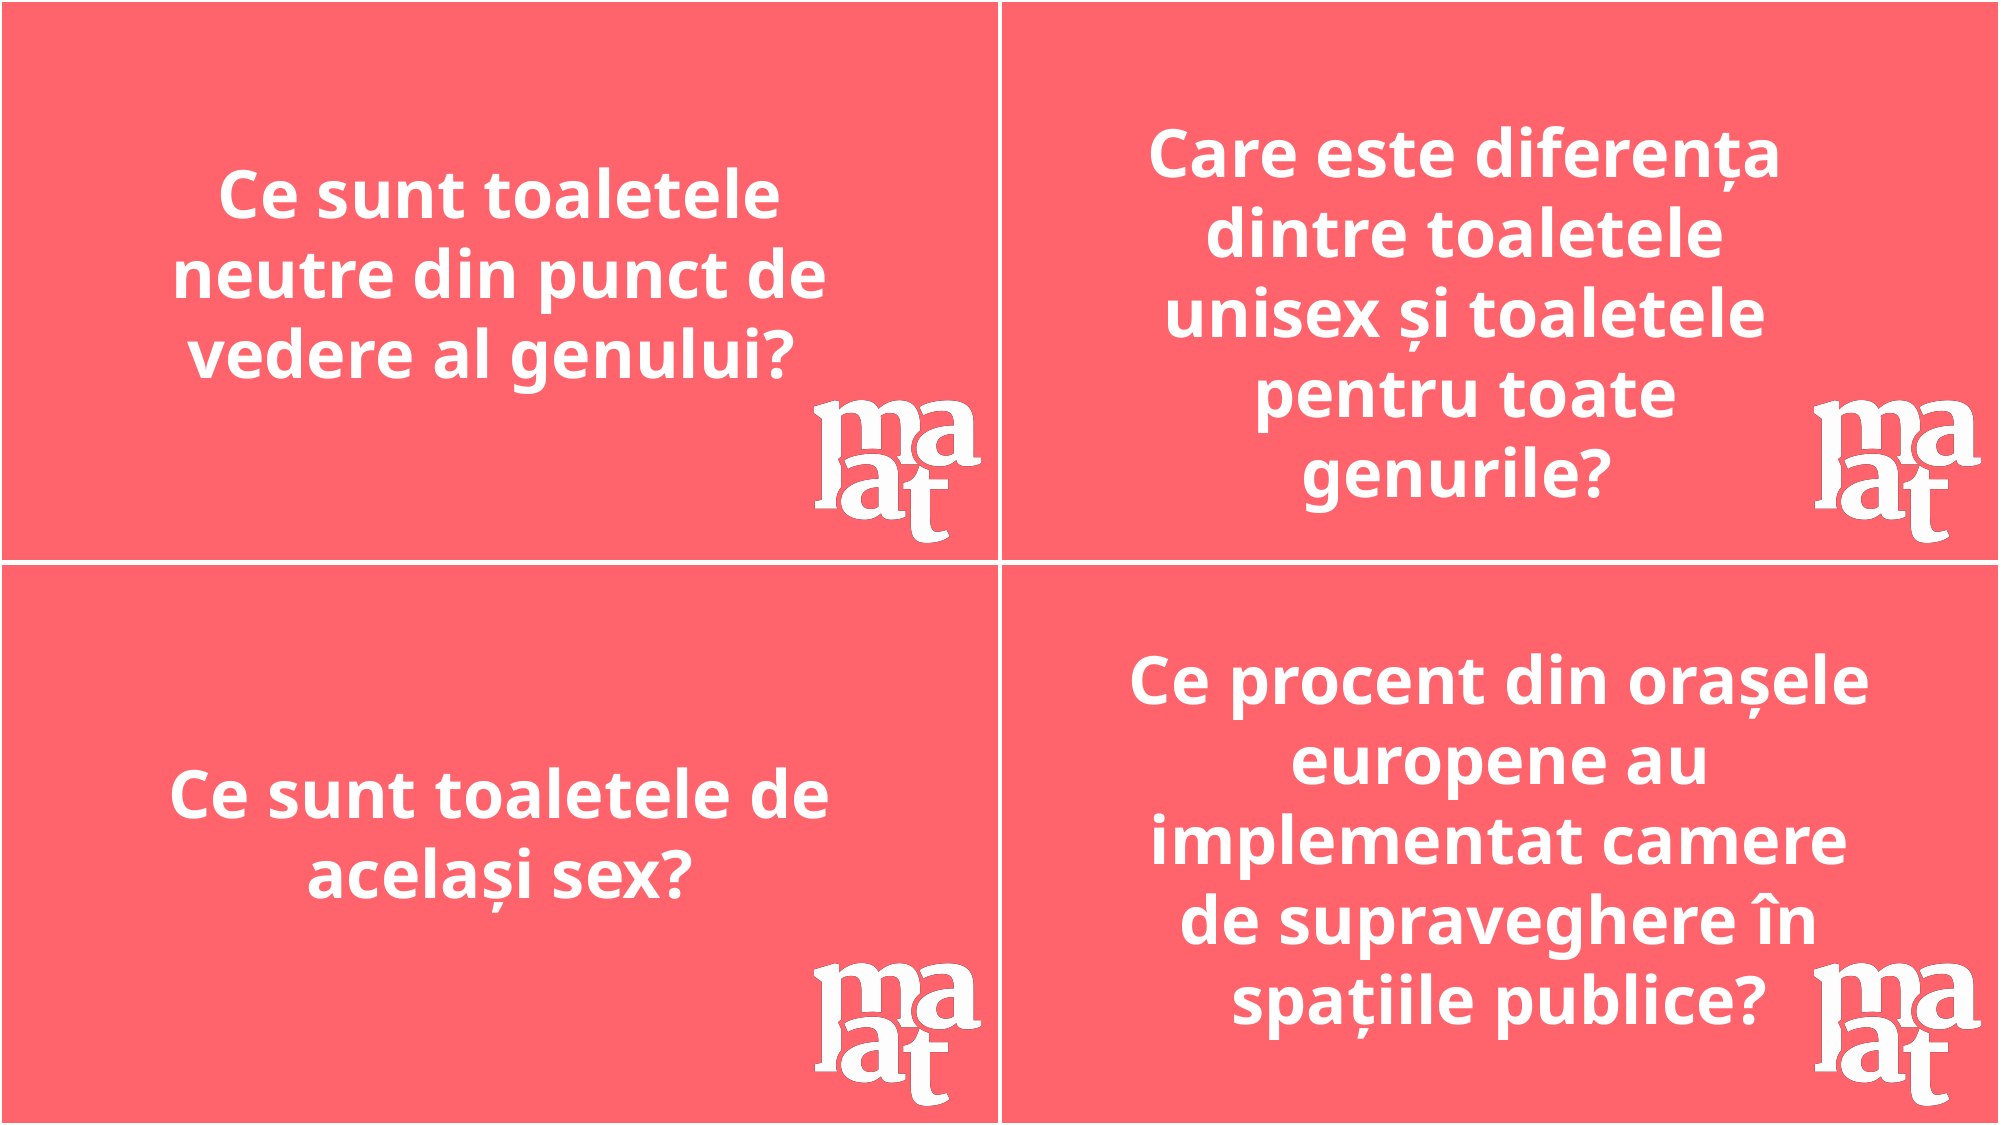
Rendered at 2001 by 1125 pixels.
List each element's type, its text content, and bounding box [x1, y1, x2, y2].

picture [814, 400, 981, 543]
text_box Ce sunt toaletele de același sex? [102, 744, 898, 919]
picture [1814, 963, 1981, 1106]
text_box Care este diferența dintre toaletele unisex și toaletele pentru toate genurile? [1102, 103, 1829, 518]
picture [814, 963, 981, 1106]
picture [1814, 400, 1981, 543]
text_box [999, 561, 2000, 1125]
text_box [999, 0, 2000, 561]
text_box [0, 0, 999, 561]
text_box Ce procent din orașele europene au implementat camere de supraveghere în spațiile publice? [1102, 630, 1898, 1045]
text_box [0, 561, 999, 1125]
text_box Ce sunt toaletele neutre din punct de vedere al genului? [118, 144, 882, 399]
